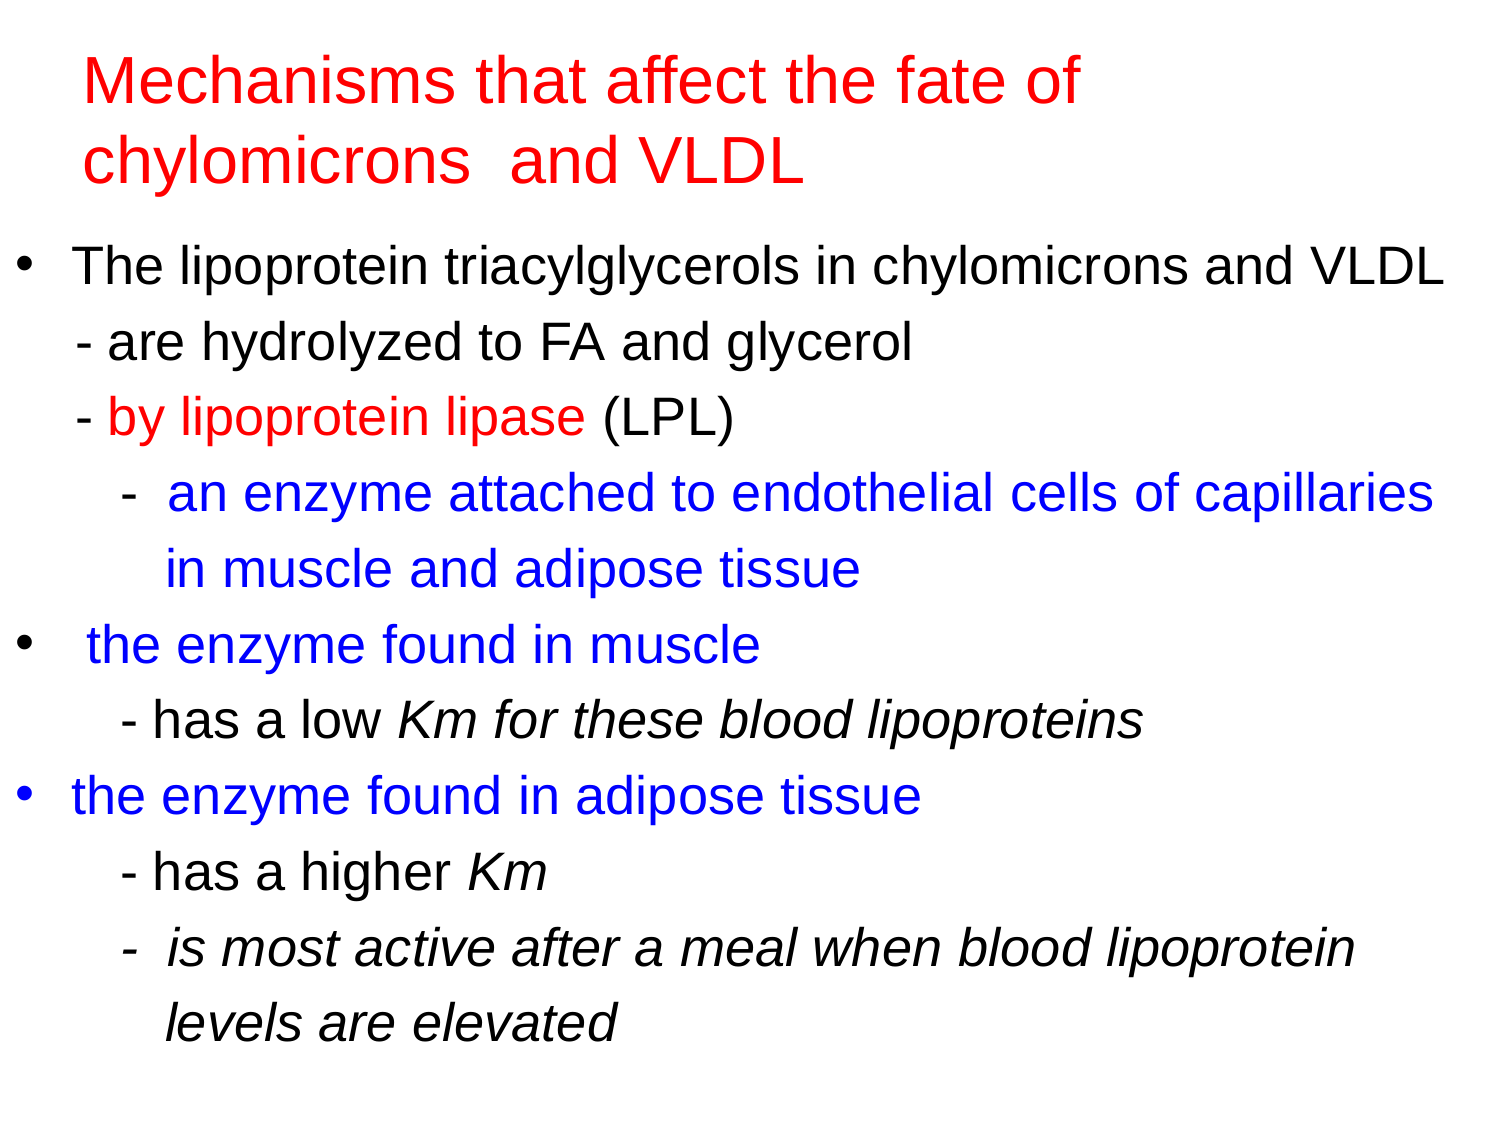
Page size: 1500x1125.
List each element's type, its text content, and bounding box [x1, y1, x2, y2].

title Mechanisms that affect the fate of chylomicrons and VLDL [67, 23, 1500, 211]
list The lipoprotein triacylglycerols in chylomicrons and VLDL - are hydrolyzed to FA and glycerol - by lipoprotein lipase (LPL) - an enzyme attached to endothelial cells of capillaries in muscle and adipose tissue the enzyme found in muscle - has a low Km for these blood lipoproteins the enzyme found in adipose tissue - has a higher Km - is most active after a meal when blood lipoprotein levels are elevated [0, 222, 1500, 966]
